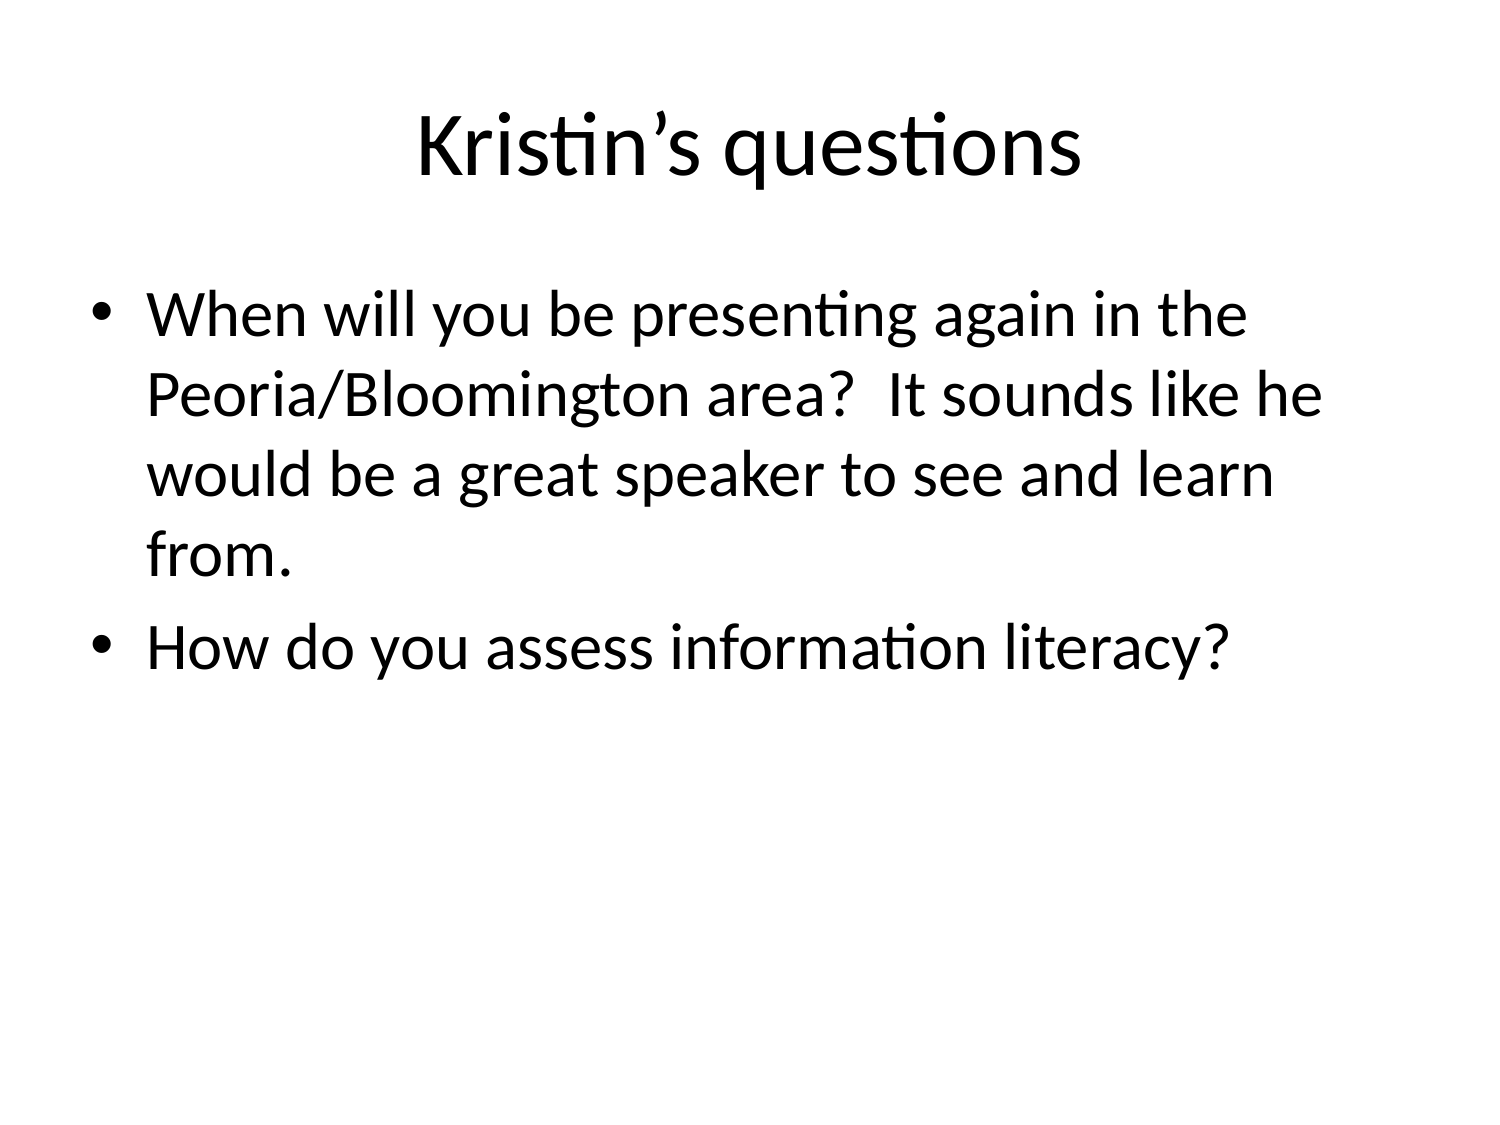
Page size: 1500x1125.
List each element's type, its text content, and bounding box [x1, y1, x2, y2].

list When will you be presenting again in the Peoria/Bloomington area? It sounds like he would be a great speaker to see and learn from. How do you assess information literacy? [75, 262, 1425, 1005]
title Kristin’s questions [75, 45, 1425, 233]
